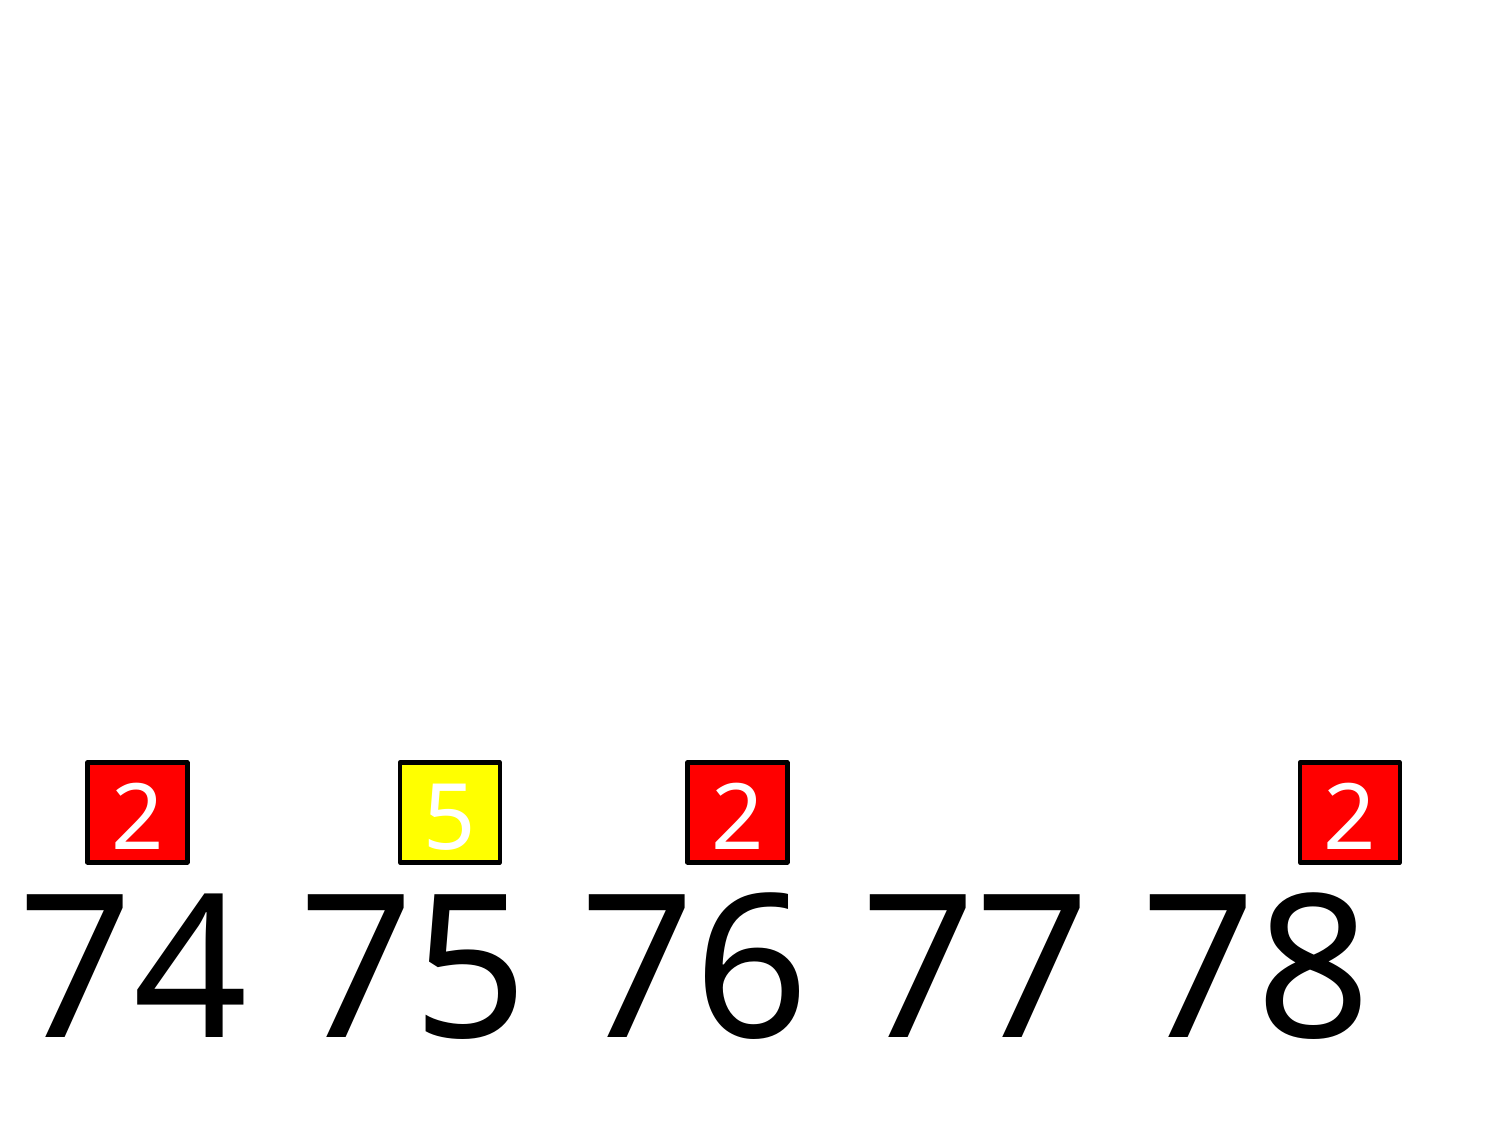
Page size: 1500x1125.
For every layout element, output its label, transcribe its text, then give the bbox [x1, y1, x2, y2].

text_box 2 [1298, 760, 1402, 865]
text_box 5 [398, 760, 502, 865]
text_box 2 [685, 760, 790, 865]
text_box 2 [85, 760, 190, 865]
text_box 74 75 76 77 78 [0, 829, 1500, 1085]
